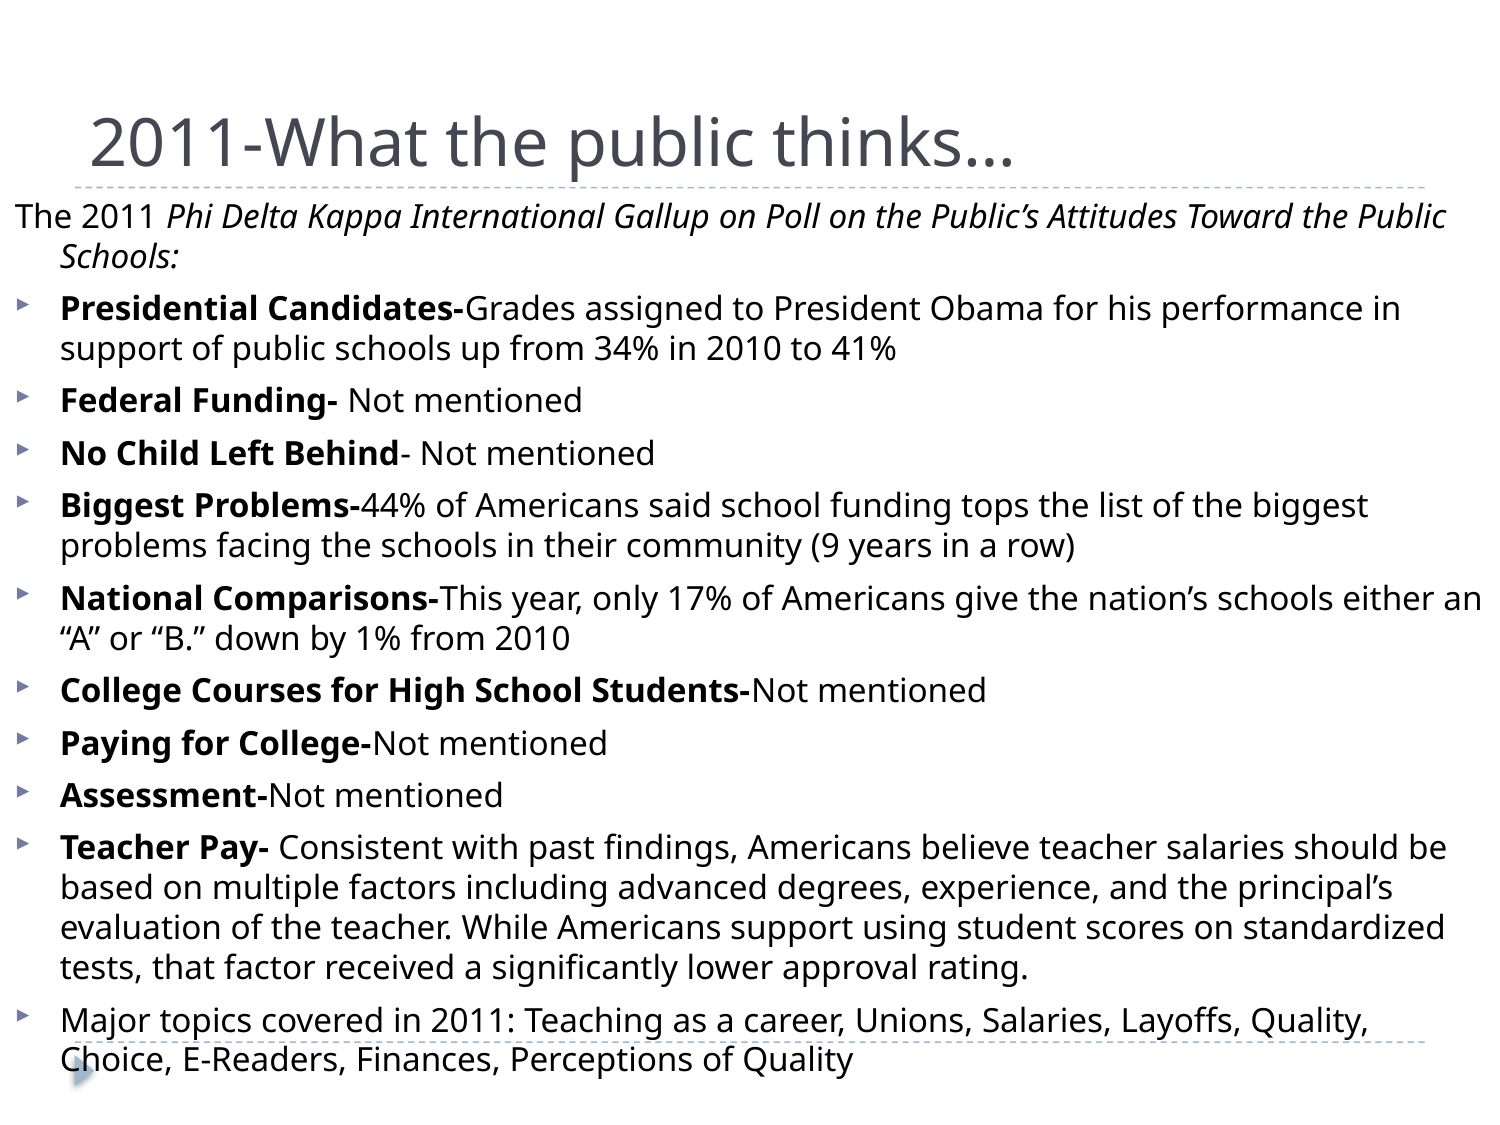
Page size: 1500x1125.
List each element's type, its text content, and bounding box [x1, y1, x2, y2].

list The 2011 Phi Delta Kappa International Gallup on Poll on the Public’s Attitudes Toward the Public Schools: Presidential Candidates-Grades assigned to President Obama for his performance in support of public schools up from 34% in 2010 to 41% Federal Funding- Not mentioned No Child Left Behind- Not mentioned Biggest Problems-44% of Americans said school funding tops the list of the biggest problems facing the schools in their community (9 years in a row) National Comparisons-This year, only 17% of Americans give the nation’s schools either an “A” or “B.” down by 1% from 2010 College Courses for High School Students-Not mentioned Paying for College-Not mentioned Assessment-Not mentioned Teacher Pay- Consistent with past findings, Americans believe teacher salaries should be based on multiple factors including advanced degrees, experience, and the principal’s evaluation of the teacher. While Americans support using student scores on standardized tests, that factor received a significantly lower approval rating. Major topics covered in 2011: Teaching as a career, Unions, Salaries, Layoffs, Quality, Choice, E-Readers, Finances, Perceptions of Quality [0, 187, 1500, 1125]
title 2011-What the public thinks… [75, 0, 1425, 187]
